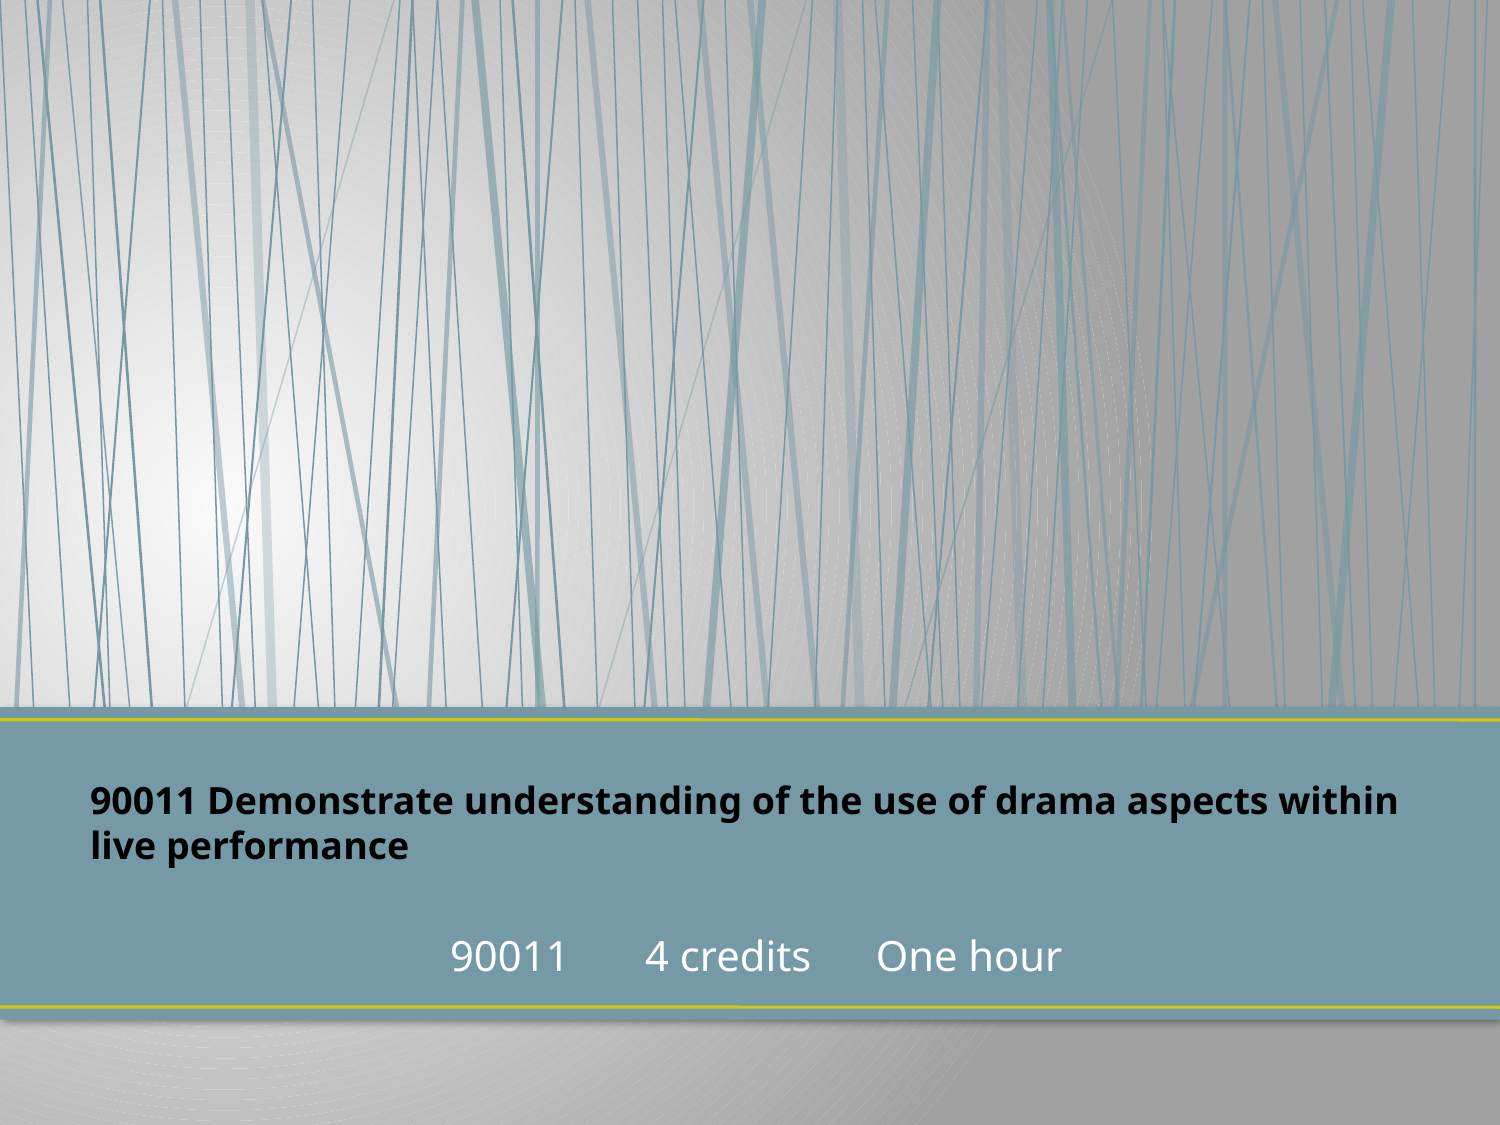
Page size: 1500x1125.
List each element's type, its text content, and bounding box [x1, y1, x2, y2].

list 90011 4 credits One hour [75, 922, 1438, 991]
title 90011 Demonstrate understanding of the use of drama aspects within live performance [75, 732, 1438, 920]
